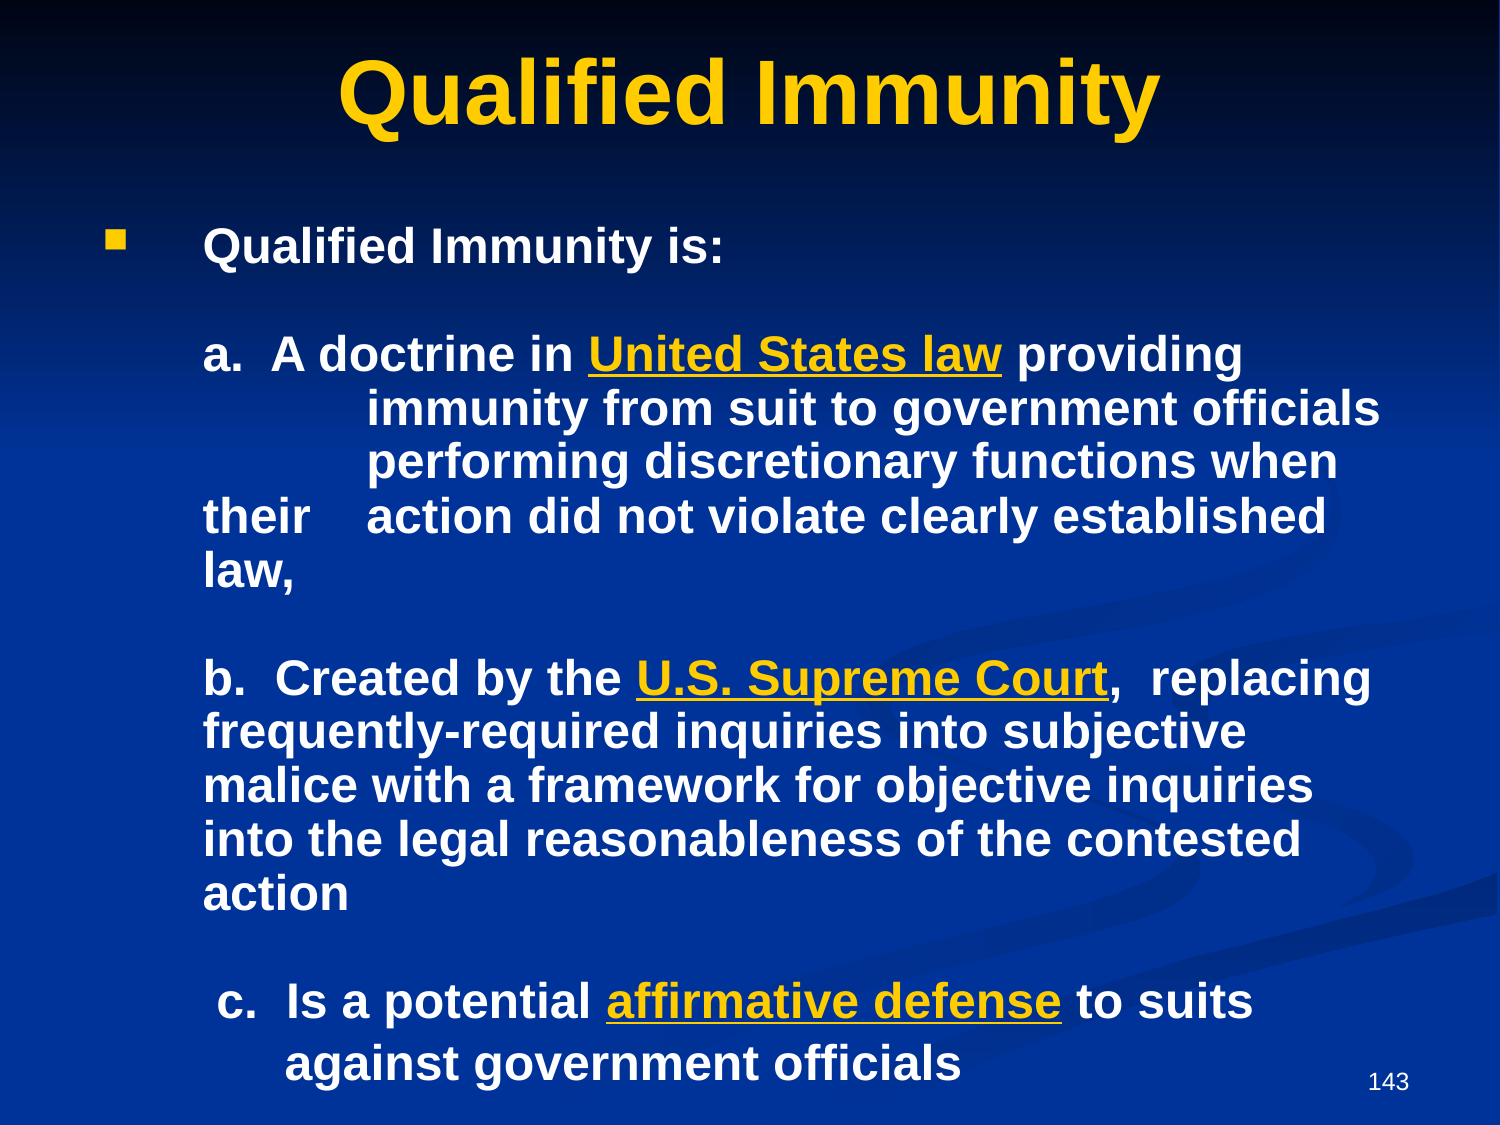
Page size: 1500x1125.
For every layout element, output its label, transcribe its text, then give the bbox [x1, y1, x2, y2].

title Qualified Immunity [74, 0, 1426, 176]
list Qualified Immunity is: a. A doctrine in United States law providing immunity from suit to government officials performing discretionary functions when their action did not violate clearly established law, b. Created by the U.S. Supreme Court, replacing frequently-required inquiries into subjective malice with a framework for objective inquiries into the legal reasonableness of the contested action c. Is a potential affirmative defense to suits against government officials [87, 212, 1451, 1076]
slide_number 143 [1074, 1076, 1426, 1104]
